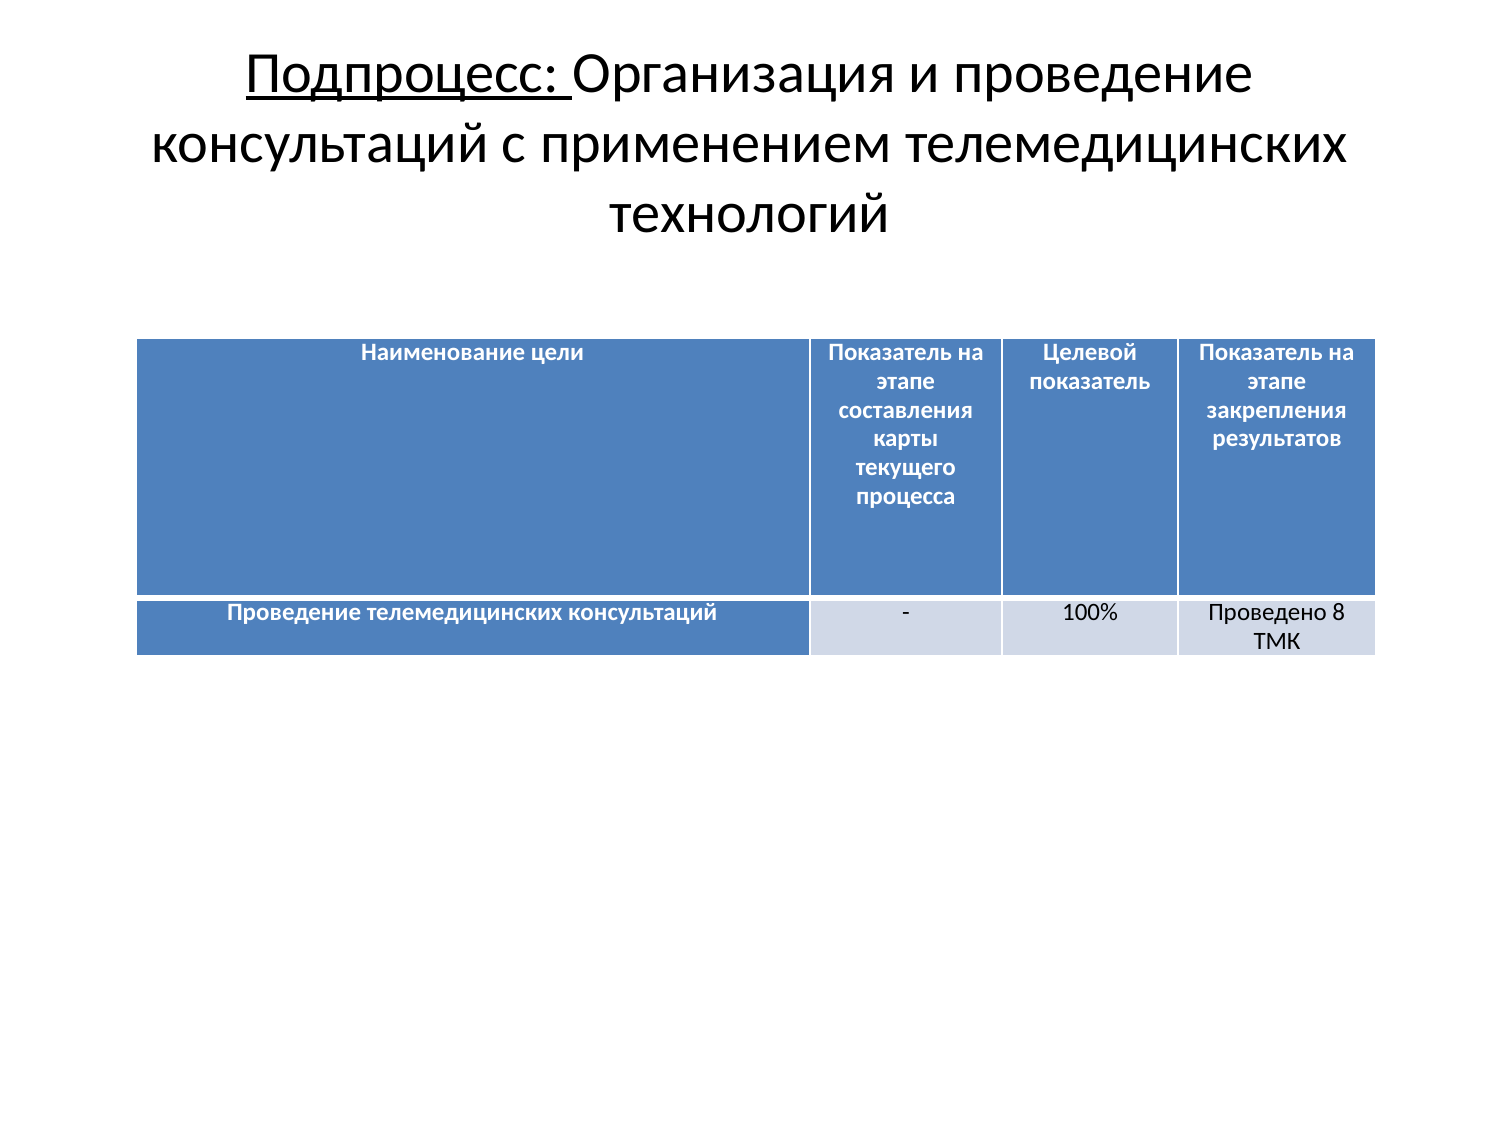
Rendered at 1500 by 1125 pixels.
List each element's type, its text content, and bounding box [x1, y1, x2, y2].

table_header Показатель на этапе закрепления результатов [1179, 339, 1375, 595]
title Подпроцесс: Организация и проведение консультаций с применением телемедицинских технологий [75, 45, 1425, 233]
table_header Показатель на этапе составления карты текущего процесса [811, 339, 1001, 595]
table_header Наименование цели [137, 339, 809, 595]
table_cell - [811, 601, 1001, 655]
table_cell Проведено 8 ТМК [1179, 601, 1375, 655]
table_cell Проведение телемедицинских консультаций [137, 601, 809, 655]
table_header Целевой показатель [1003, 339, 1177, 595]
table_cell 100% [1003, 601, 1177, 655]
